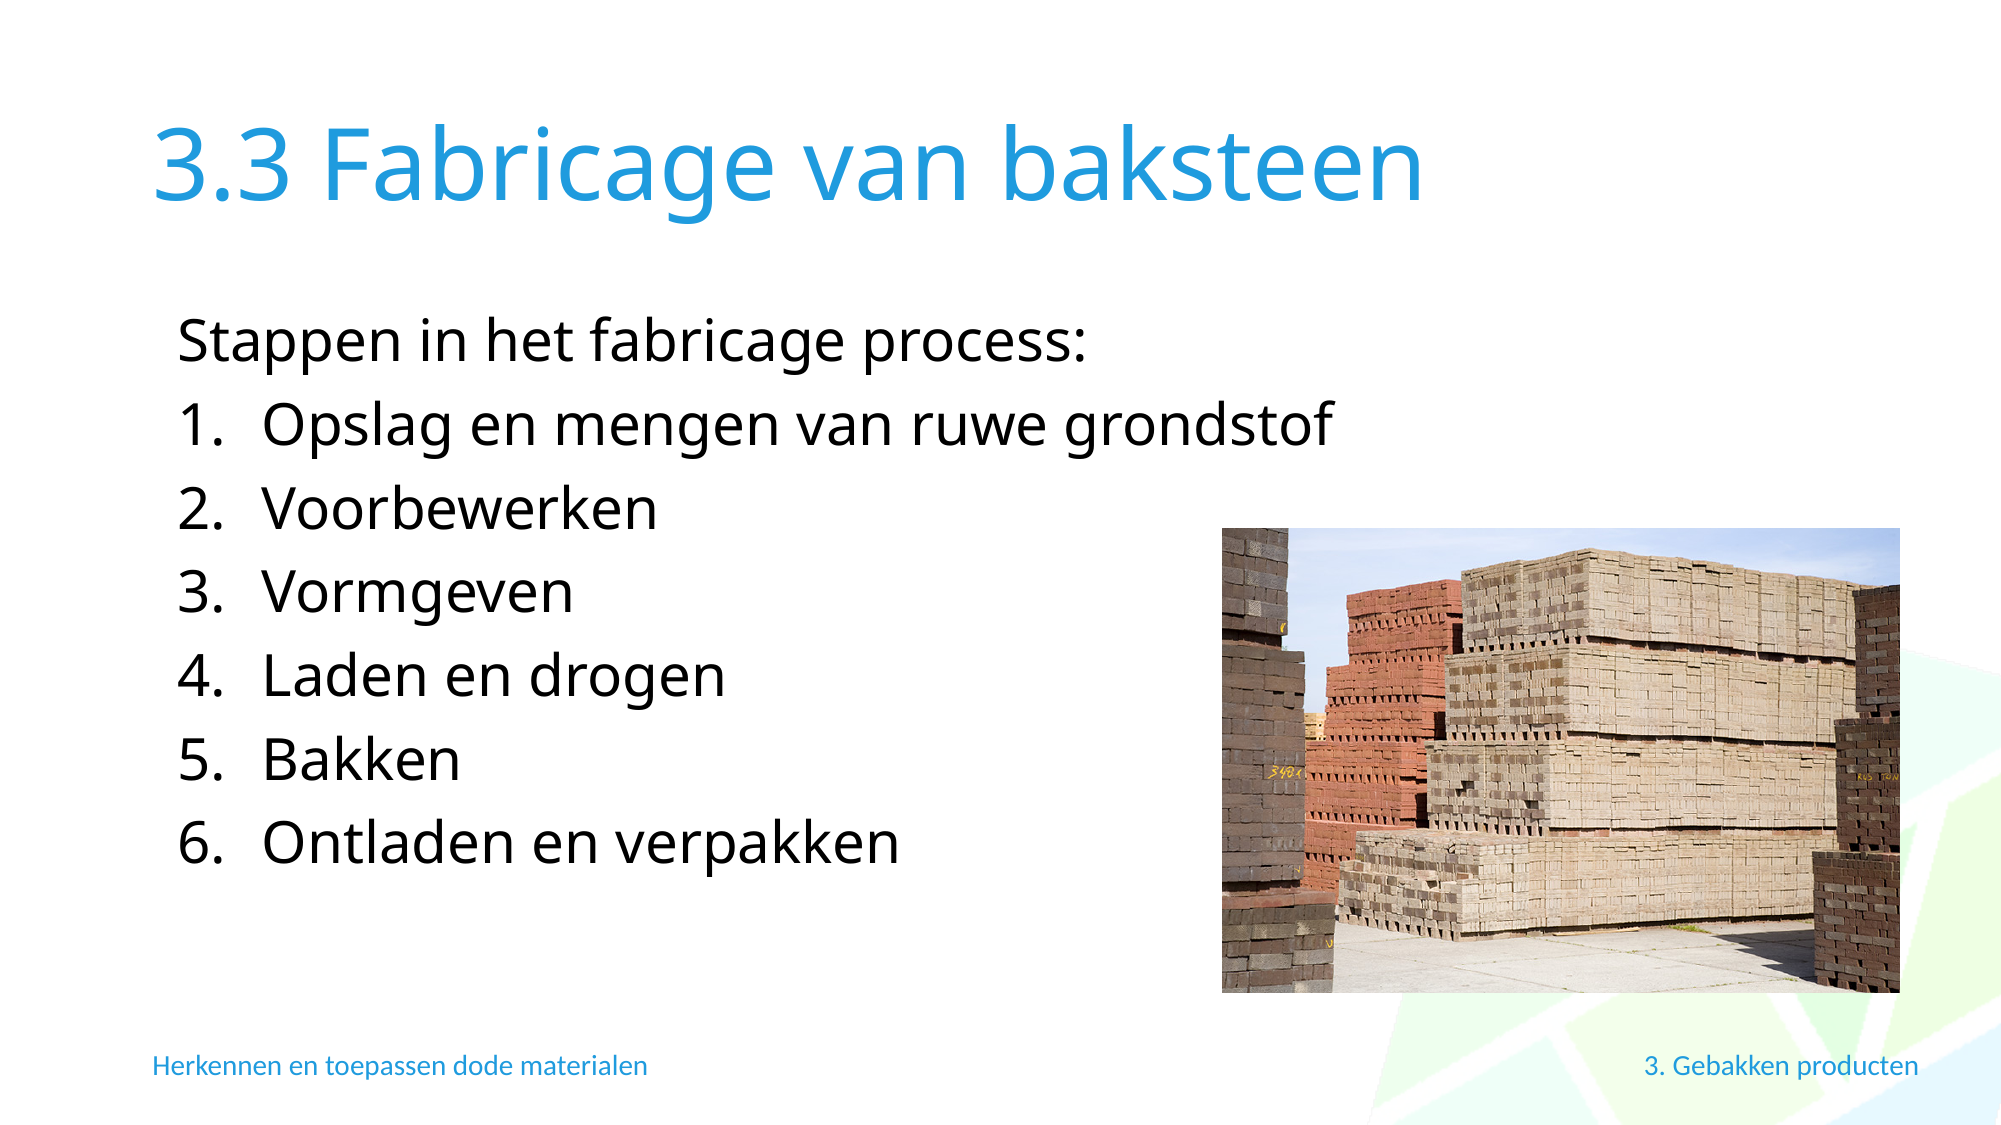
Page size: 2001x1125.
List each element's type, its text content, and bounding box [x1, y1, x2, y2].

list Herkennen en toepassen dode materialen [137, 1042, 821, 1125]
picture [1222, 528, 1900, 993]
text_box Stappen in het fabricage process: Opslag en mengen van ruwe grondstof Voorbewerken Vormgeven Laden en drogen Bakken Ontladen en verpakken [162, 303, 1935, 1018]
title 3.3 Fabricage van baksteen [137, 59, 1863, 278]
list 3. Gebakken producten [1412, 1042, 1935, 1103]
